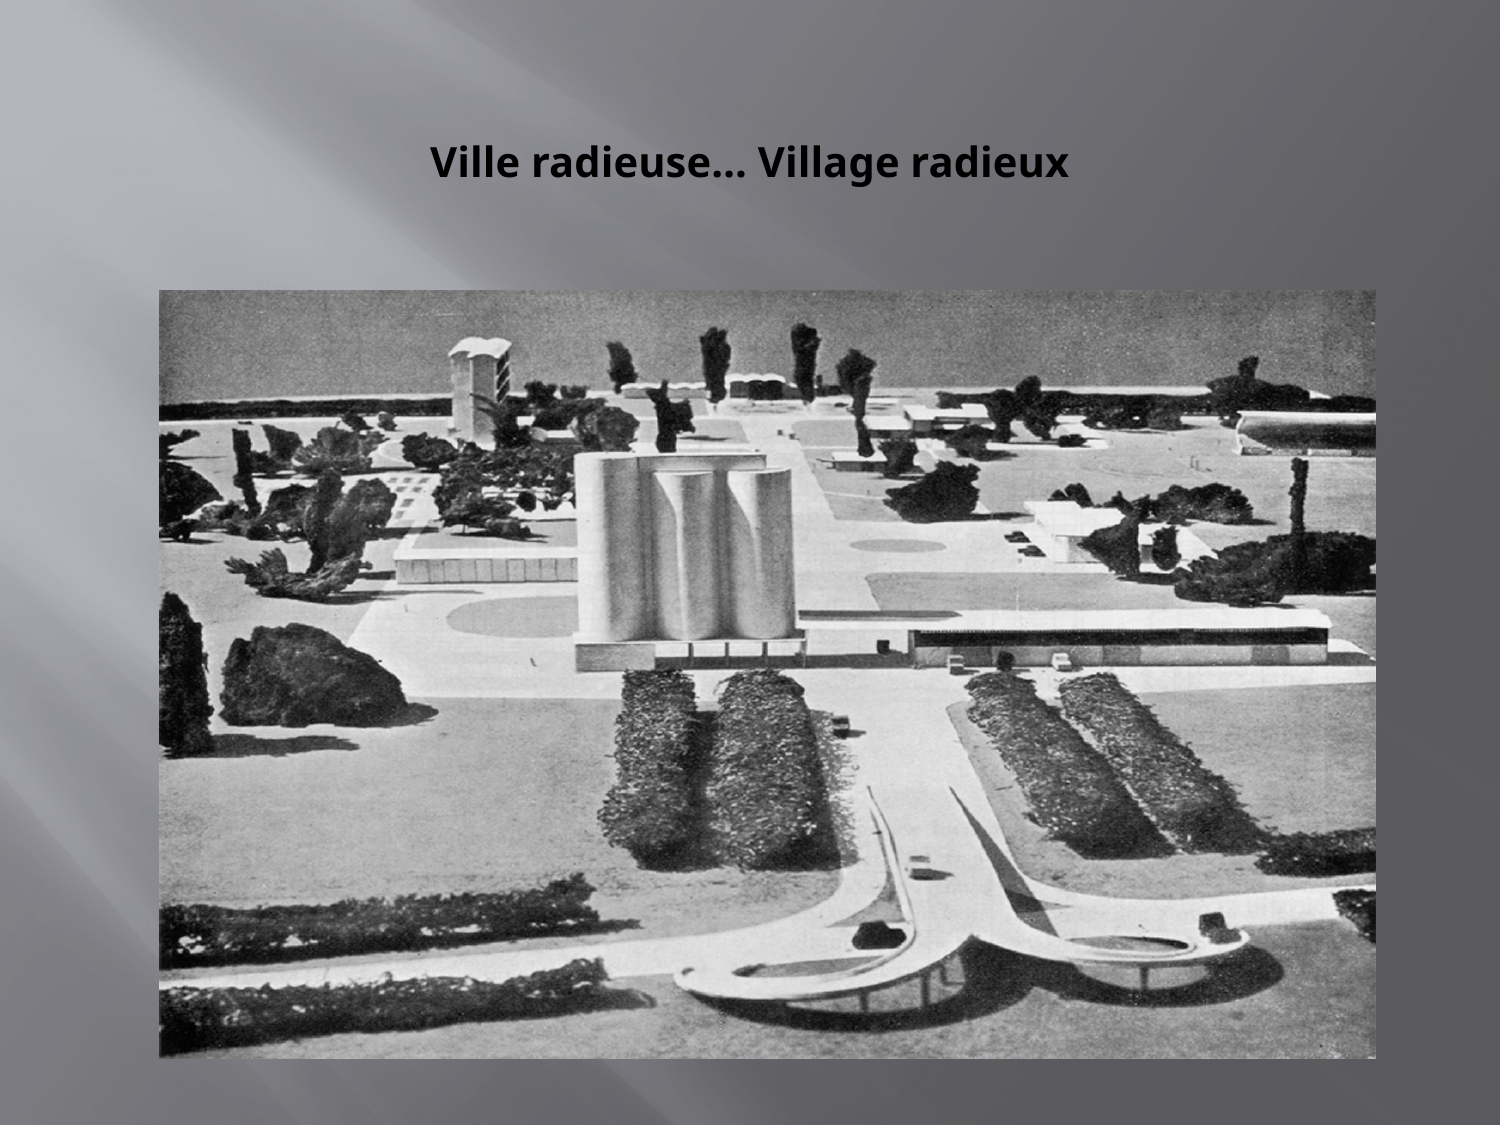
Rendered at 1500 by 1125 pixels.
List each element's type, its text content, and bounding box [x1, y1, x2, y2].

title Ville radieuse… Village radieux [300, 99, 1200, 186]
picture [159, 290, 1377, 1059]
